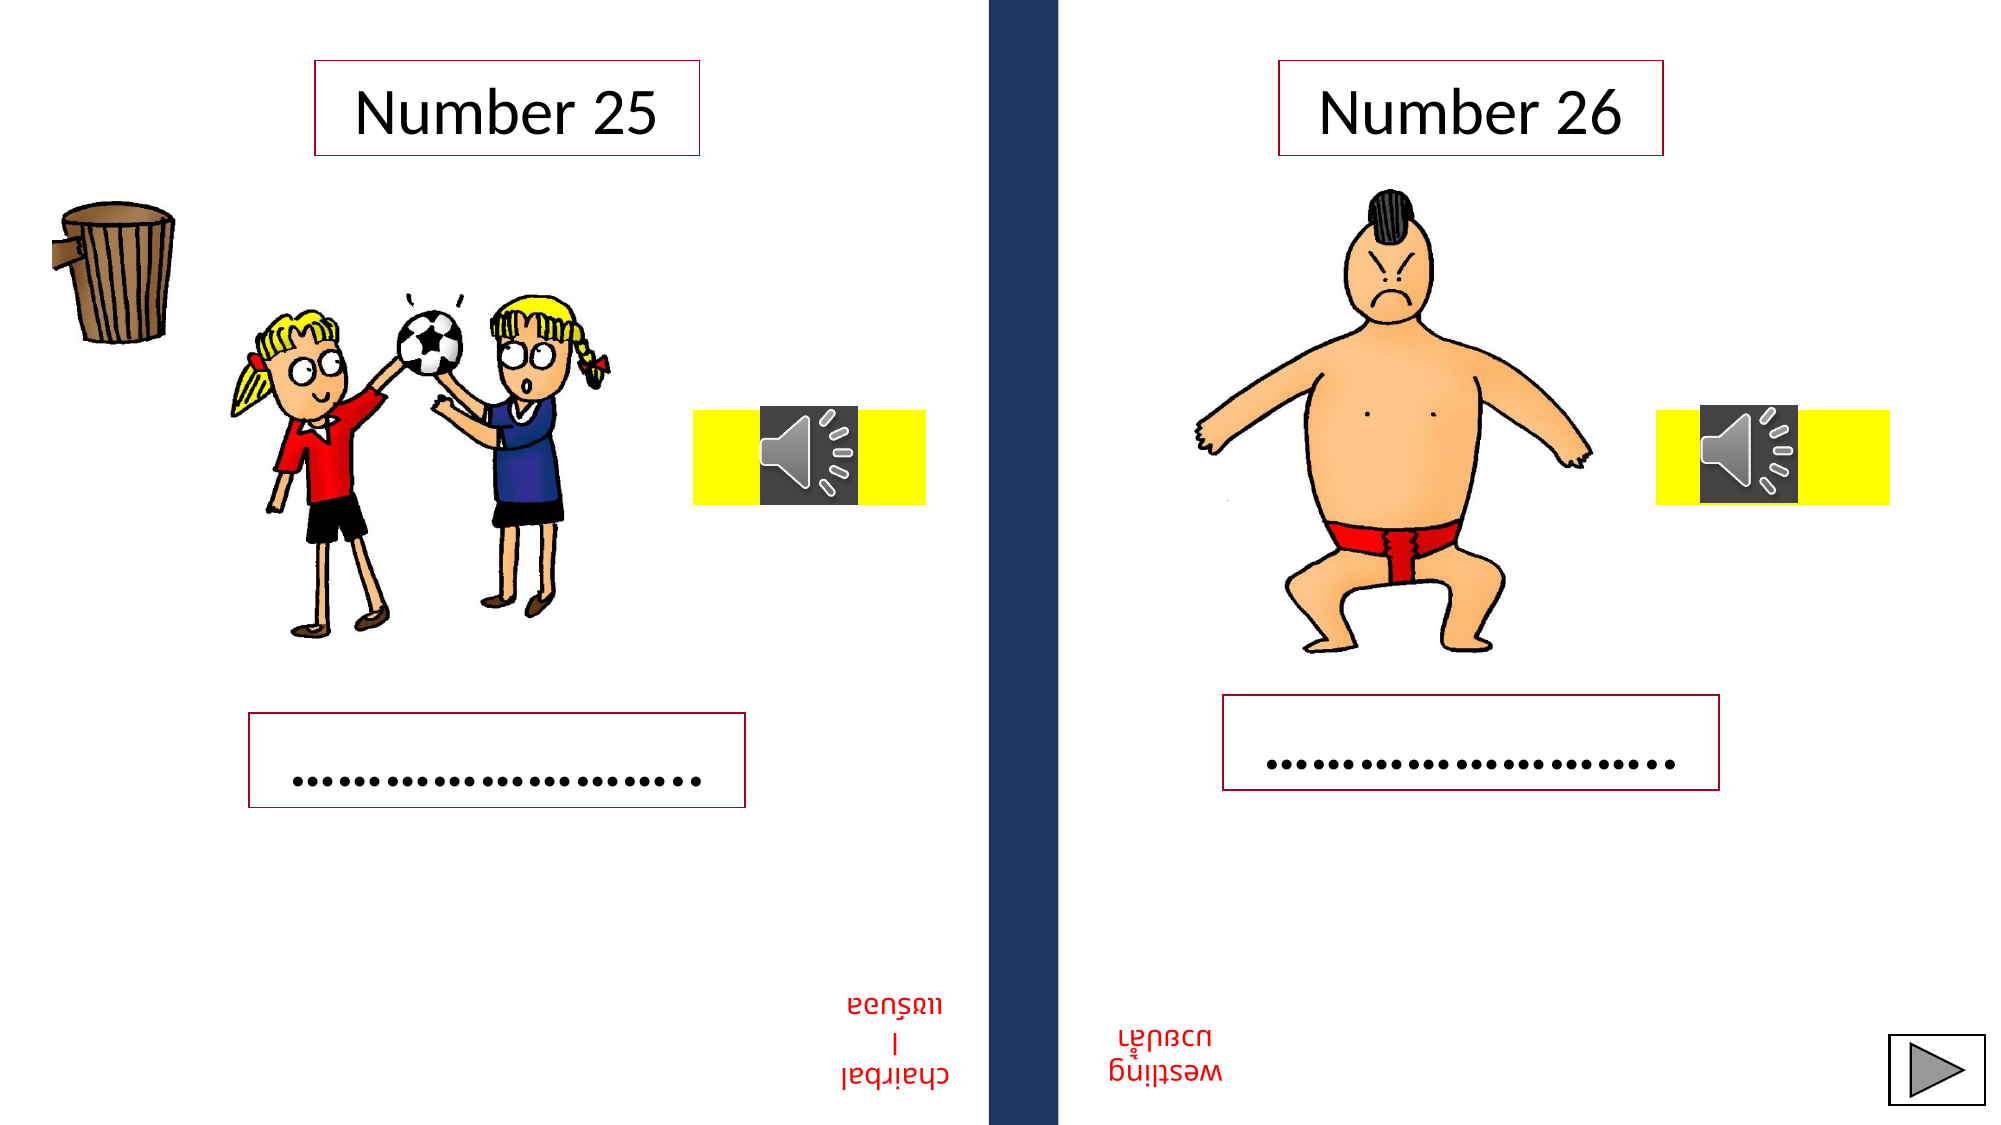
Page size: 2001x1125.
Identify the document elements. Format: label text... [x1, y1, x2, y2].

text_box …………………….. [248, 712, 746, 808]
picture [1699, 403, 1800, 504]
table_header [693, 410, 759, 505]
picture [759, 405, 860, 506]
text_box chairball แชร์บอล [823, 985, 967, 1106]
text_box …………………….. [1222, 695, 1720, 790]
picture [52, 189, 666, 657]
table_header [860, 410, 926, 505]
text_box Number 25 [315, 60, 700, 156]
text_box [988, 0, 1059, 1125]
text_box [1888, 1034, 1986, 1106]
text_box westling มวยปล้ำ [1084, 1017, 1247, 1103]
picture [1158, 189, 1649, 680]
text_box Number 26 [1278, 60, 1664, 156]
table_header [1656, 410, 1890, 505]
